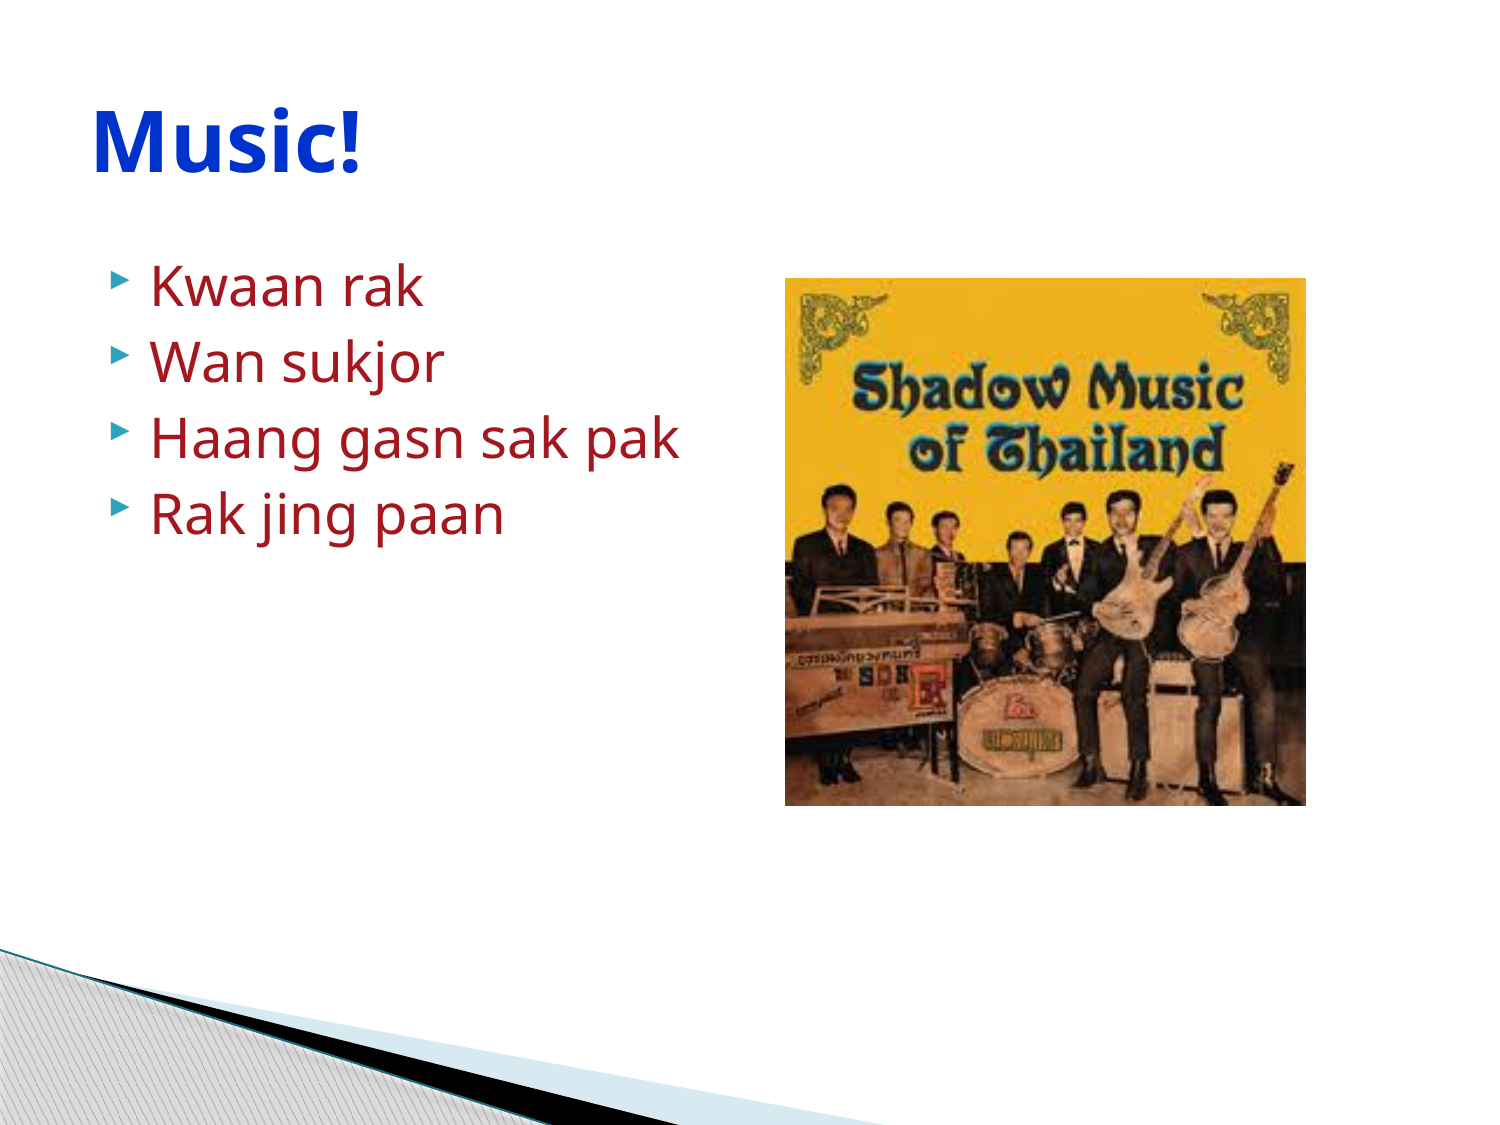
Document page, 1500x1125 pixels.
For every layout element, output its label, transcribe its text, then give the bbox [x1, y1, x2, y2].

picture [785, 278, 1306, 806]
text_box [25, 0, 378, 183]
title Music! [75, 45, 1425, 233]
list Kwaan rak Wan sukjor Haang gasn sak pak Rak jing paan [75, 243, 1425, 986]
